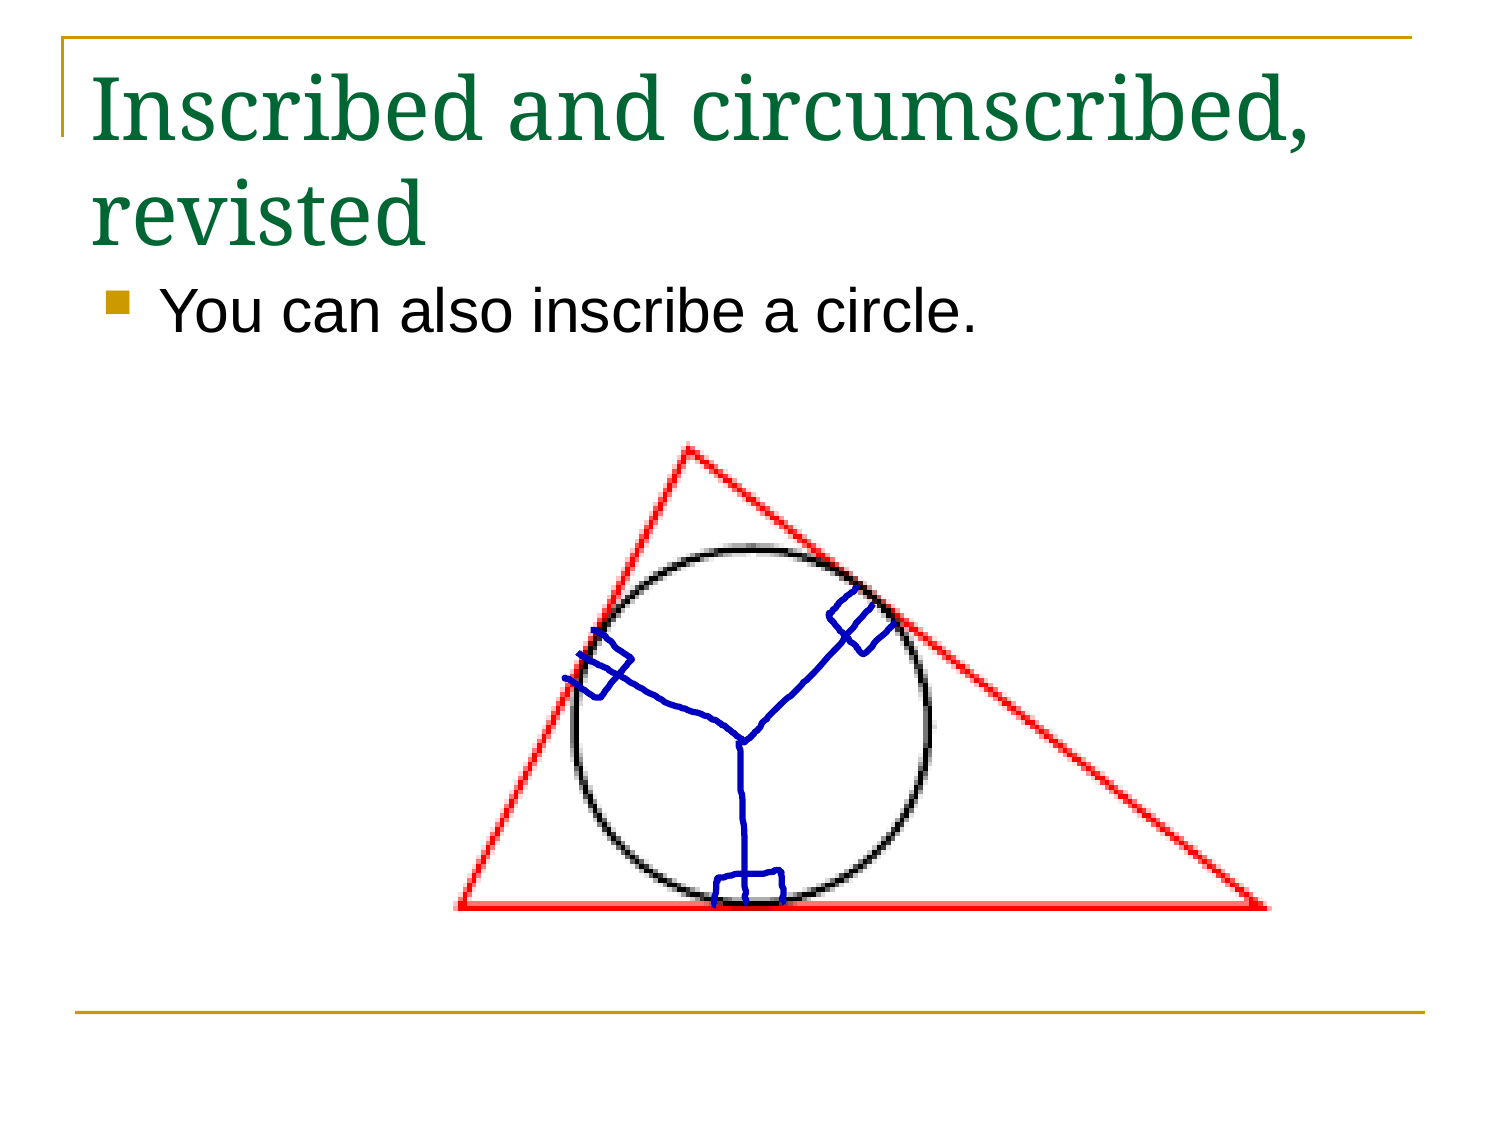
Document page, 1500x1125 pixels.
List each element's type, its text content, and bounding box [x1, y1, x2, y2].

title Inscribed and circumscribed, revisted [74, 45, 1426, 233]
list You can also inscribe a circle. [87, 262, 1438, 1006]
picture [249, 437, 1417, 913]
